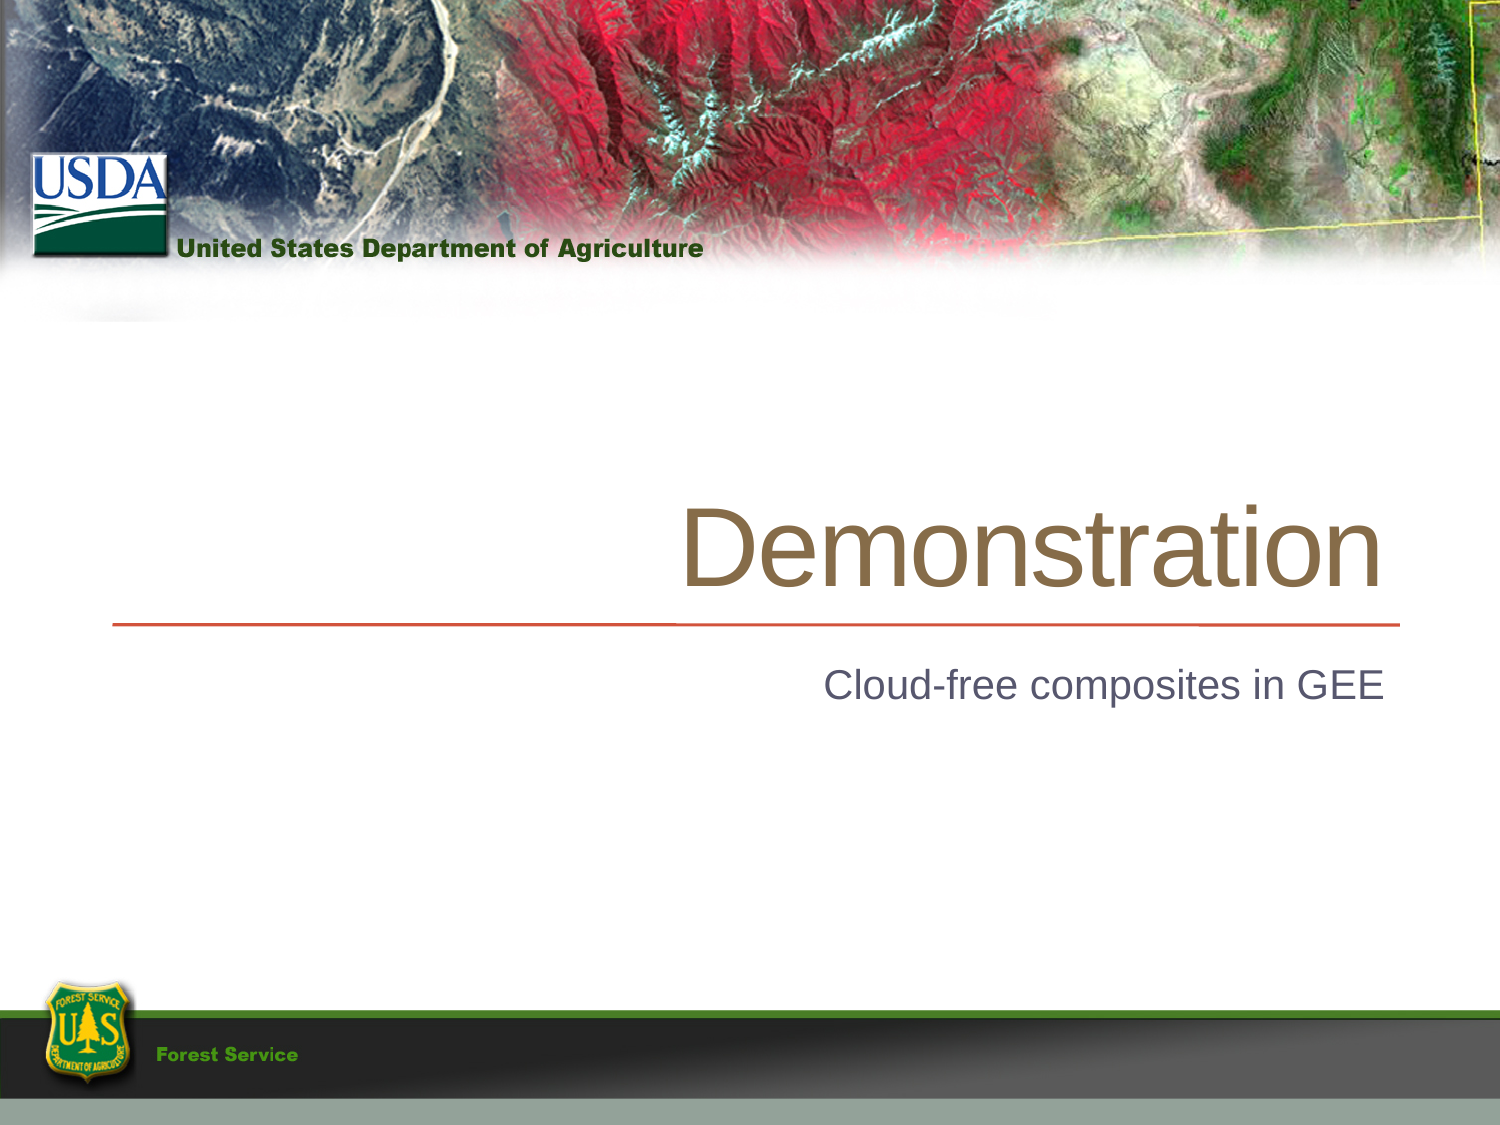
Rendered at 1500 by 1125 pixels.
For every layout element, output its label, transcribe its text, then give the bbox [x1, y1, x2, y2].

subtitle Cloud-free composites in GEE [112, 650, 1400, 938]
title Demonstration [112, 299, 1400, 617]
picture [0, 0, 1500, 1098]
